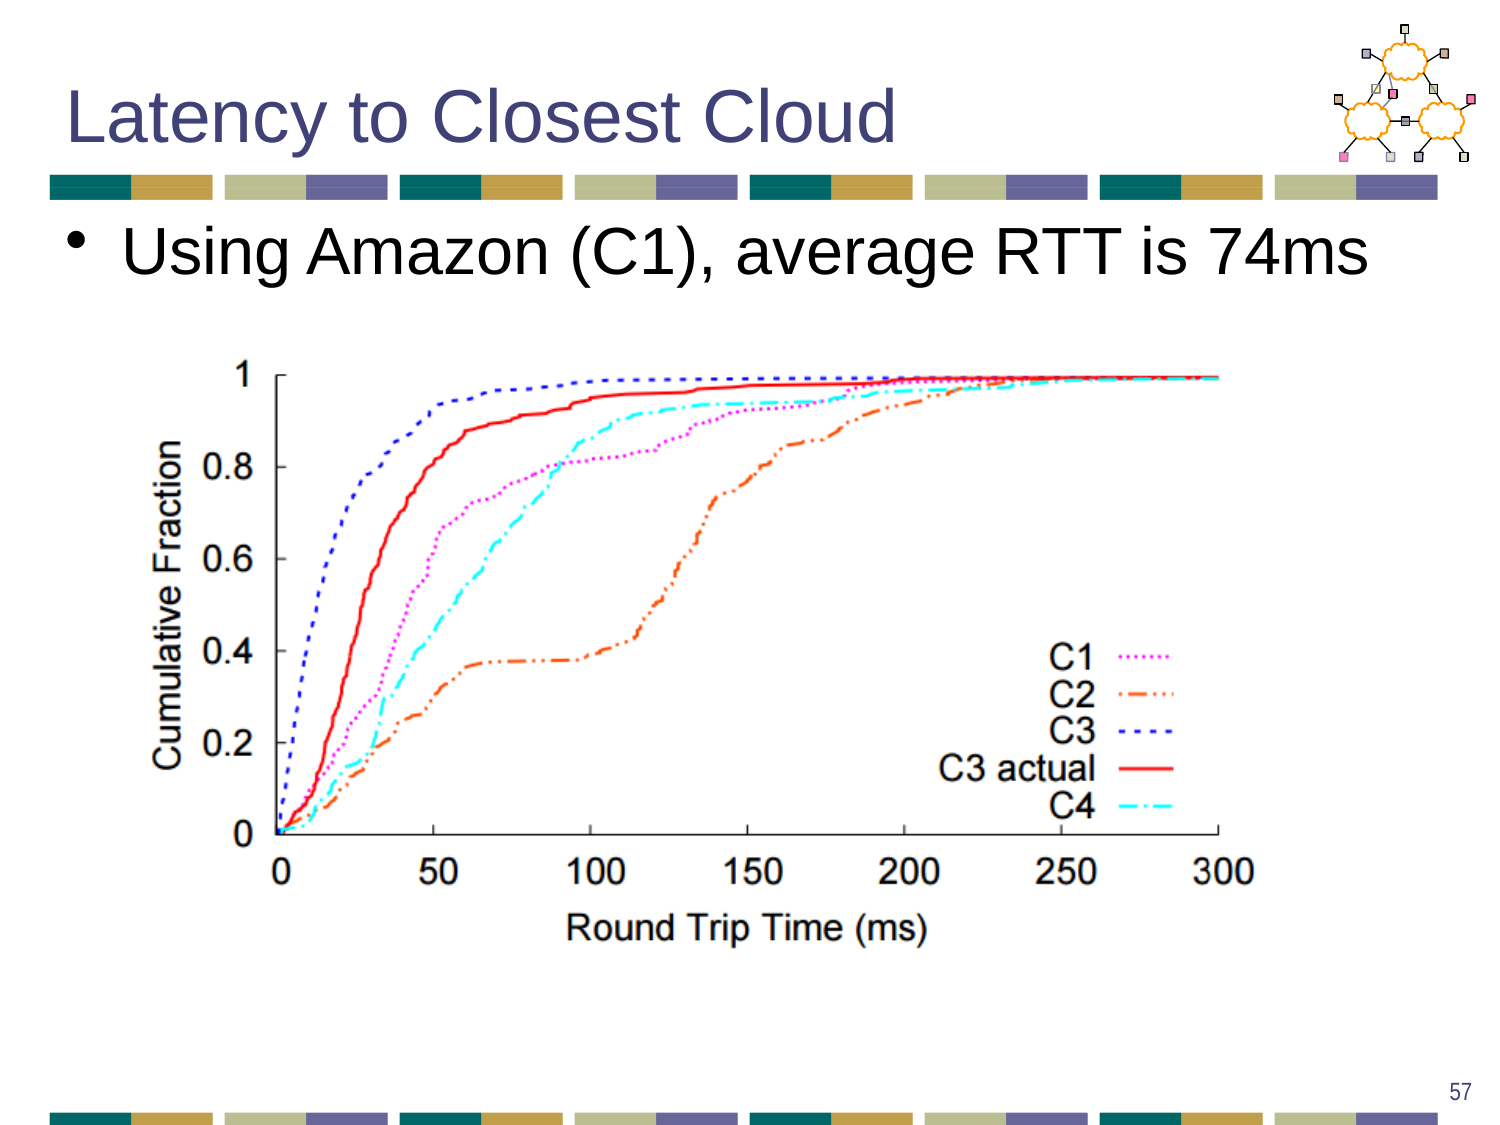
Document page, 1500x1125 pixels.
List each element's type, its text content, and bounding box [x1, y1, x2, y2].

list Using Amazon (C1), average RTT is 74ms [50, 200, 1438, 1000]
picture [137, 337, 1260, 965]
slide_number 57 [1174, 1037, 1488, 1113]
title Latency to Closest Cloud [50, 62, 1438, 163]
